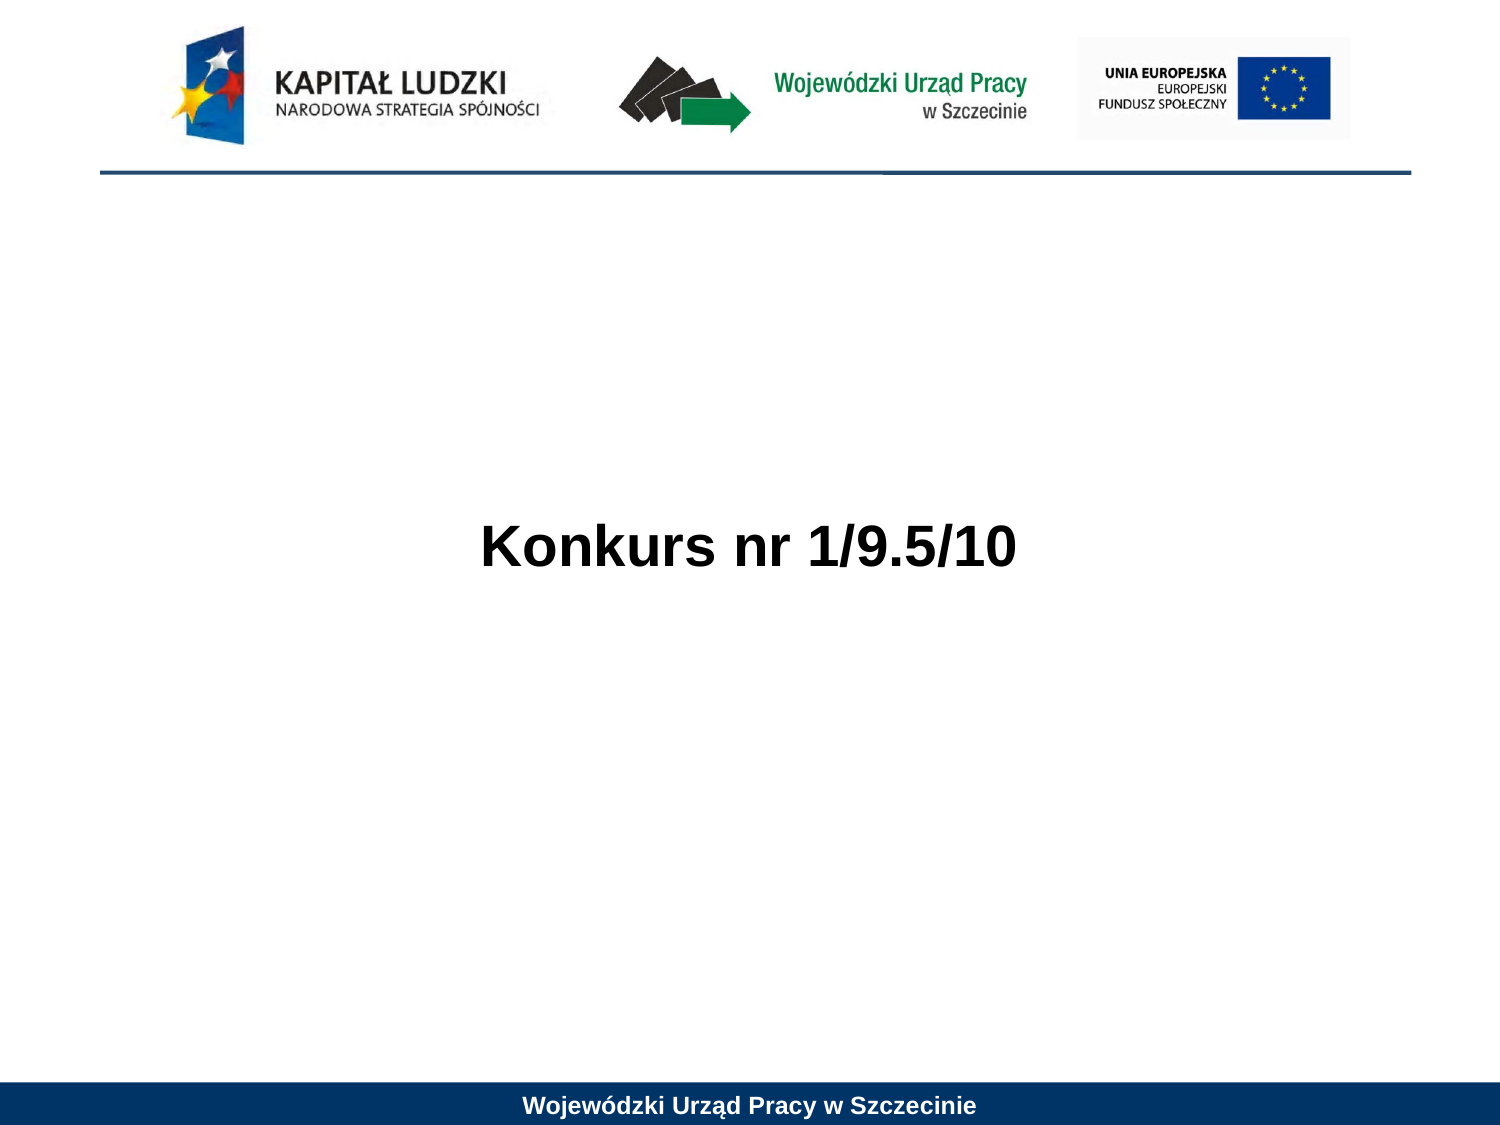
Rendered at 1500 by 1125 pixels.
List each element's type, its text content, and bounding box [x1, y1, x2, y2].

list Konkurs nr 1/9.5/10 [74, 262, 1426, 1006]
picture [159, 24, 1353, 149]
